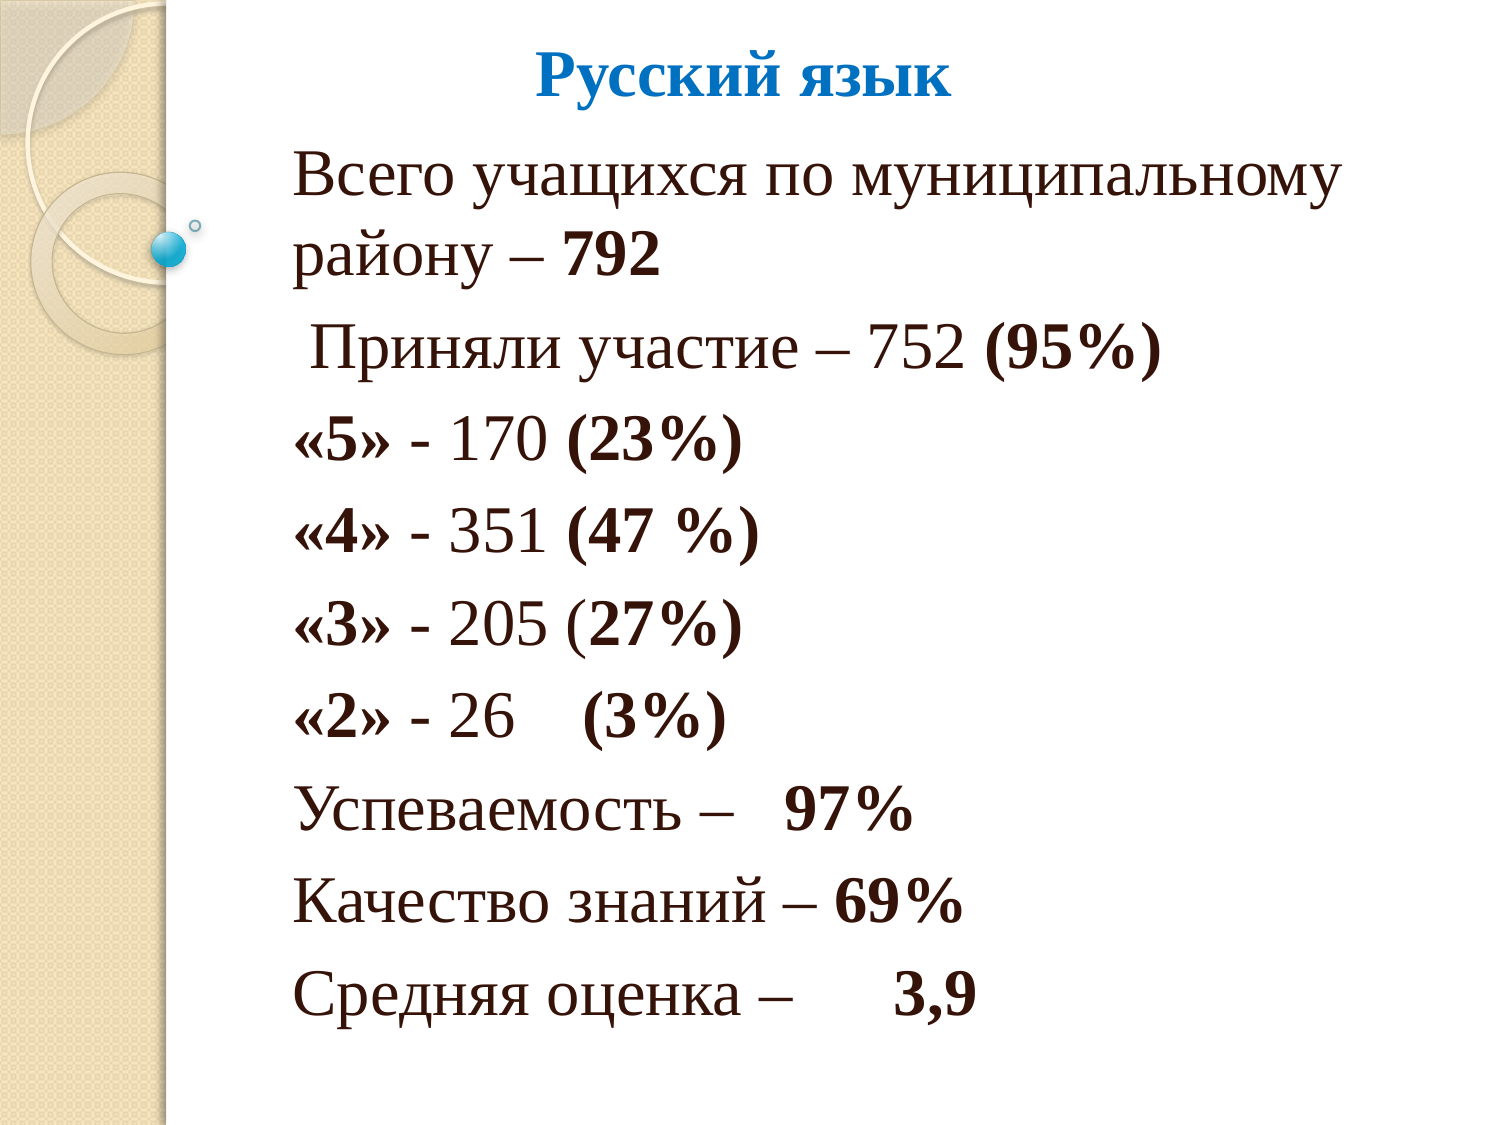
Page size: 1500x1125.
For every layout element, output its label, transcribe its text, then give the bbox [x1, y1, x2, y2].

subtitle Всего учащихся по муниципальному району – 792 Приняли участие – 752 (95%) «5» - 170 (23%) «4» - 351 (47 %) «3» - 205 (27%) «2» - 26 (3%) Успеваемость – 97% Качество знаний – 69% Средняя оценка – 3,9 [273, 128, 1500, 534]
title Русский язык [269, 0, 1442, 118]
